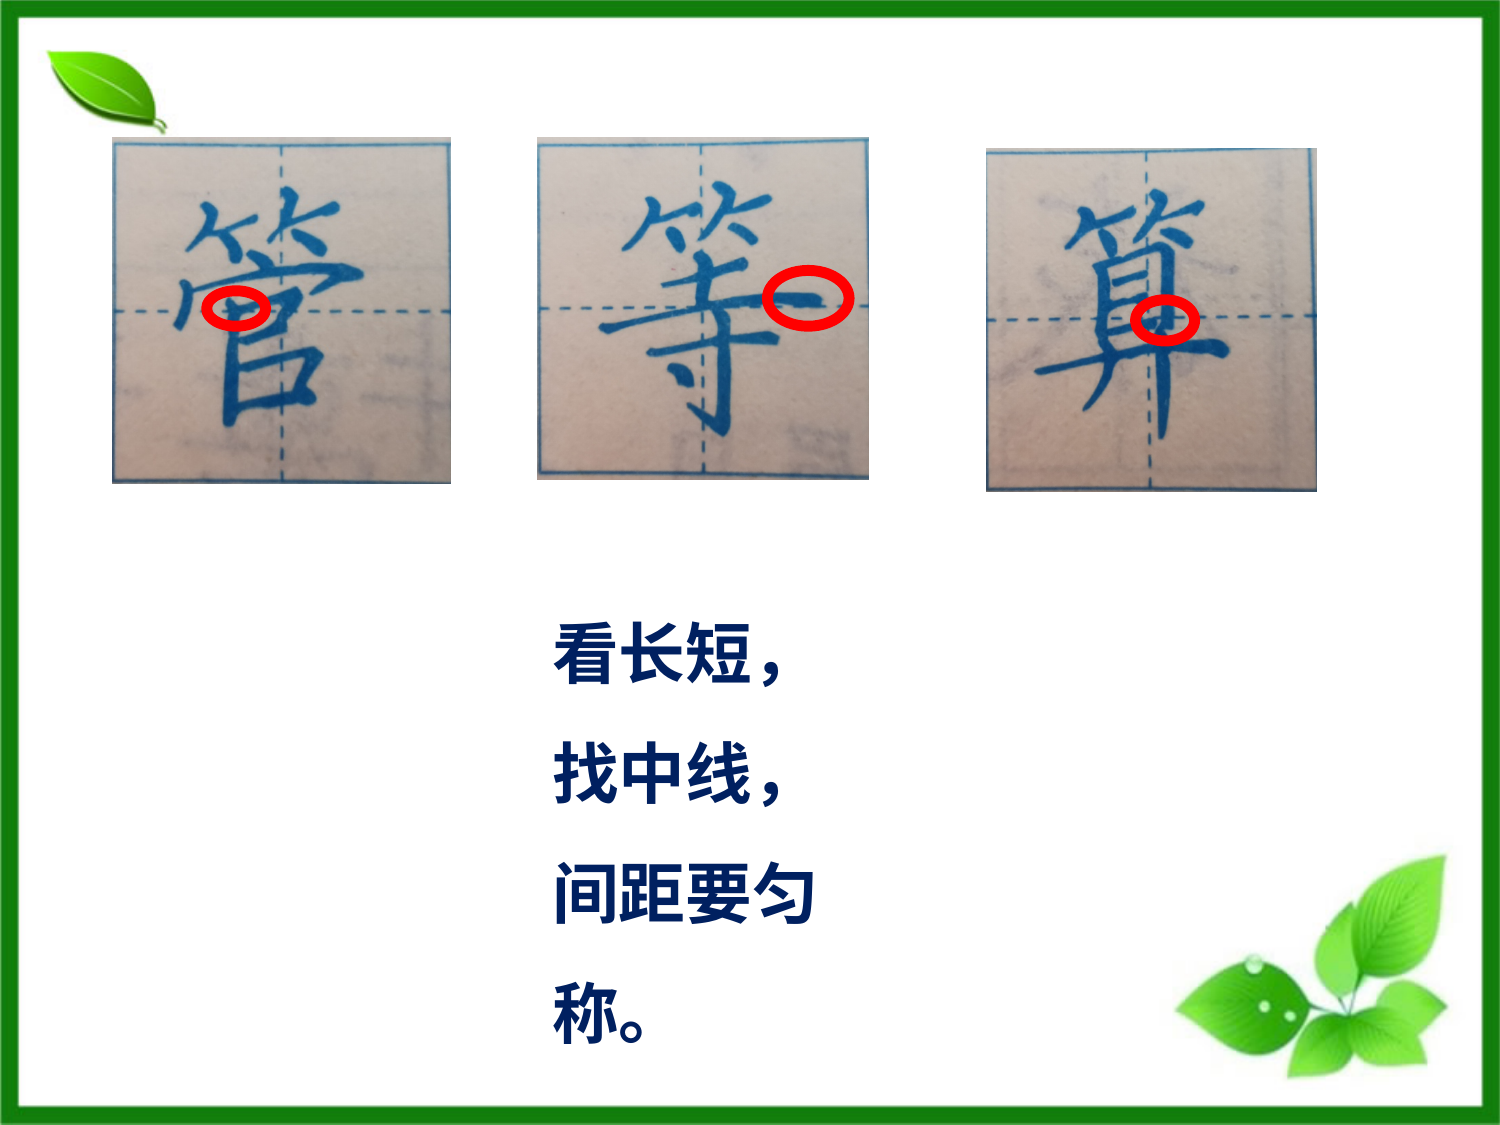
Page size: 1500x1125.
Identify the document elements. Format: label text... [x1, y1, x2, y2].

picture [0, 0, 1500, 1125]
text_box 看长短， 找中线， 间距要匀称。 [537, 564, 963, 1060]
